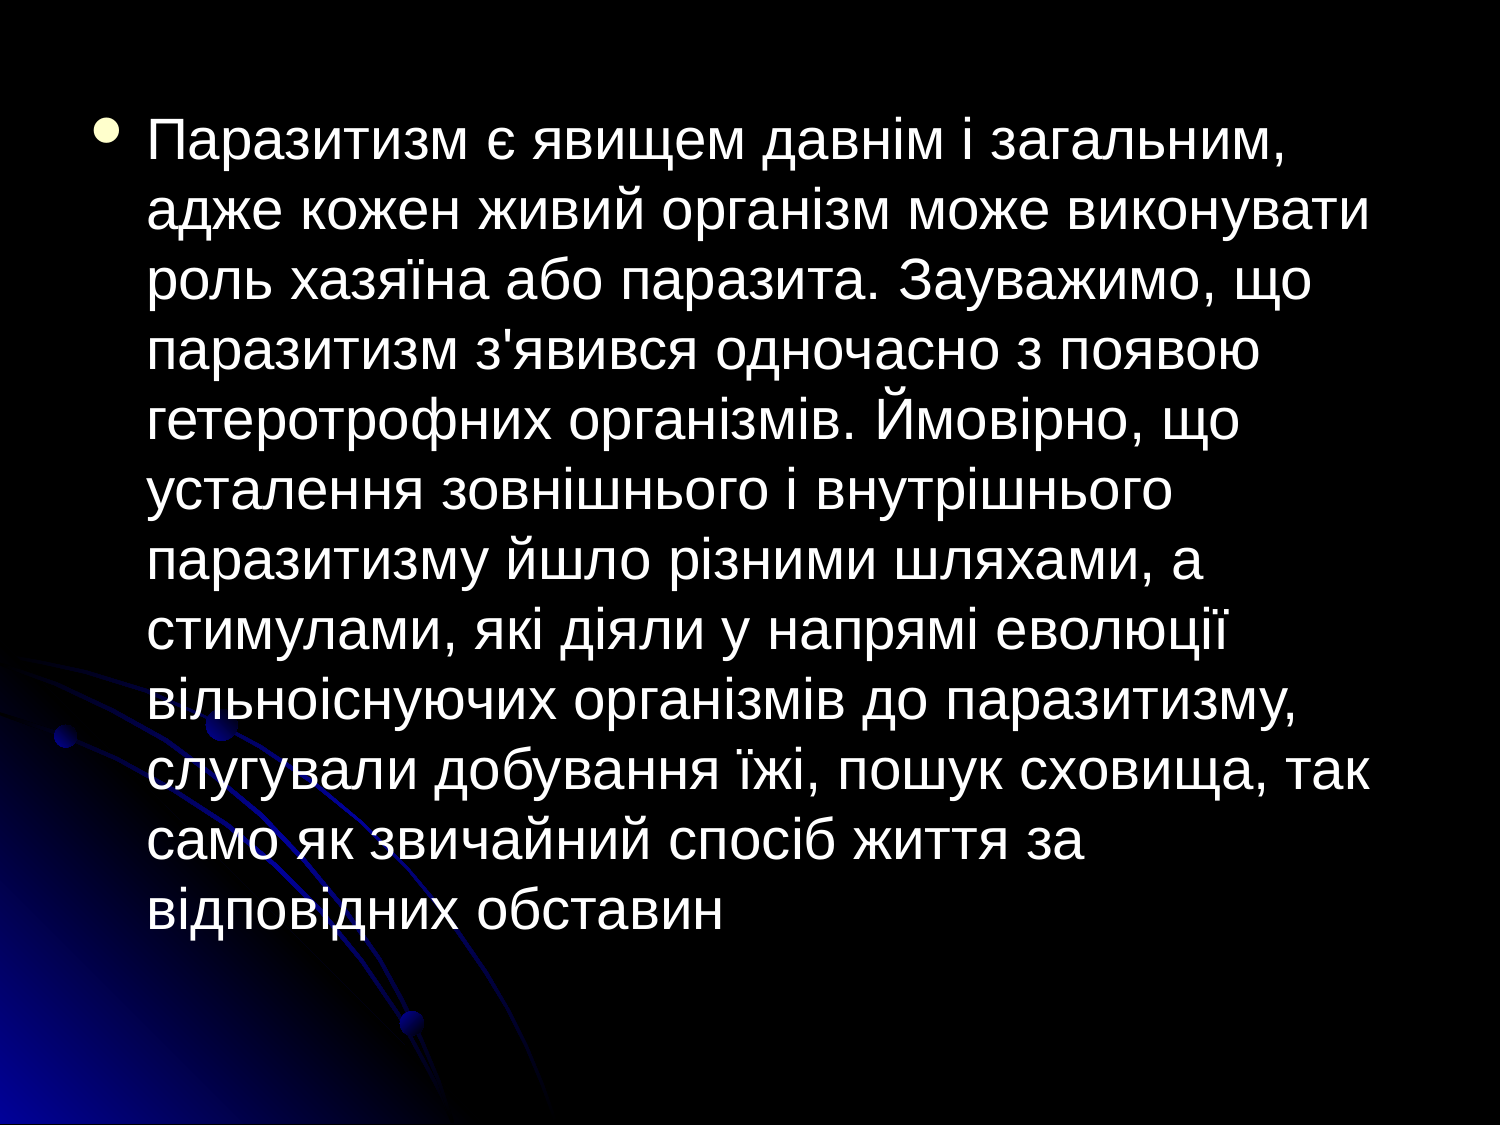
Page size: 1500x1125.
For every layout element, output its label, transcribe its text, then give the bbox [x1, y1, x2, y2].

list Паразитизм є явищем давнім і загальним, адже кожен живий організм може виконувати роль хазяїна або паразита. Зауважимо, що паразитизм з'явився одночасно з появою гетеротрофних організмів. Ймовірно, що усталення зовнішнього і внутрішнього паразитизму йшло різними шляхами, а стимулами, які діяли у напрямі еволюції вільноіснуючих організмів до паразитизму, слугували добування їжі, пошук сховища, так само як звичайний спосіб життя за відповідних обставин [74, 93, 1426, 1006]
